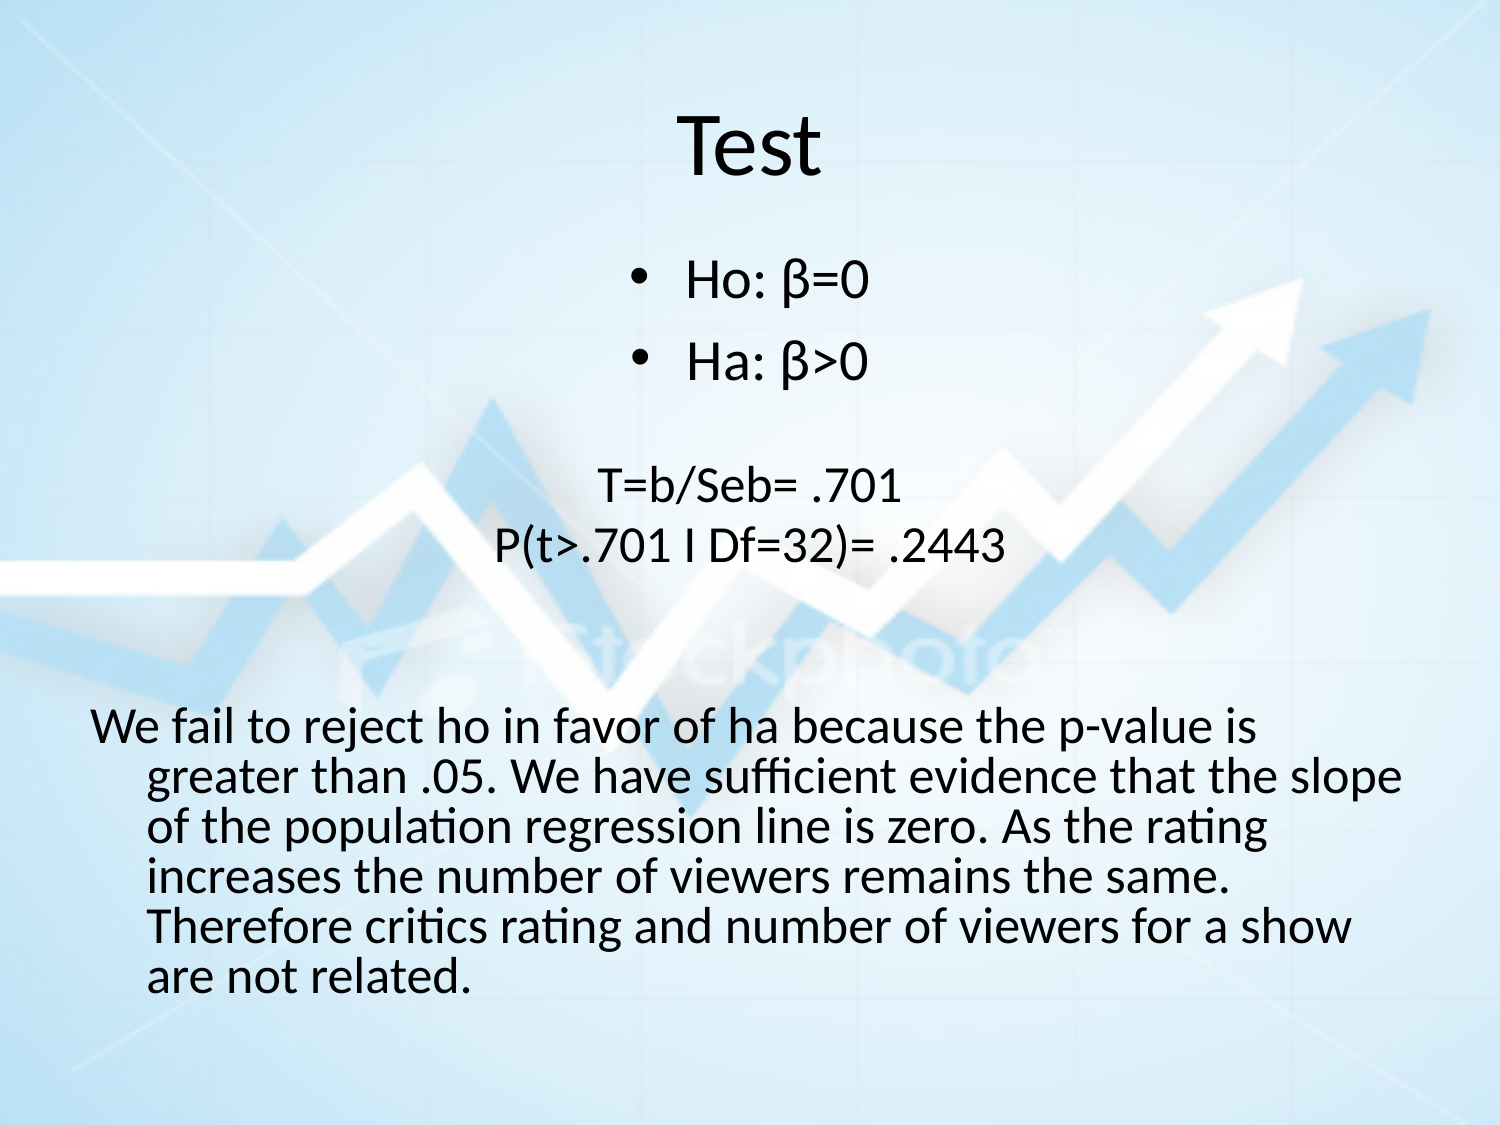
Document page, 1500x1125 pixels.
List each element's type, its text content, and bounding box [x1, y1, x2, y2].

title Test [74, 44, 1426, 232]
list Ho: β=0 Ha: β>0 T=b/Seb= .701 P(t>.701 I Df=32)= .2443 We fail to reject ho in favor of ha because the p-value is greater than .05. We have sufficient evidence that the slope of the population regression line is zero. As the rating increases the number of viewers remains the same. Therefore critics rating and number of viewers for a show are not related. [74, 232, 1426, 1083]
